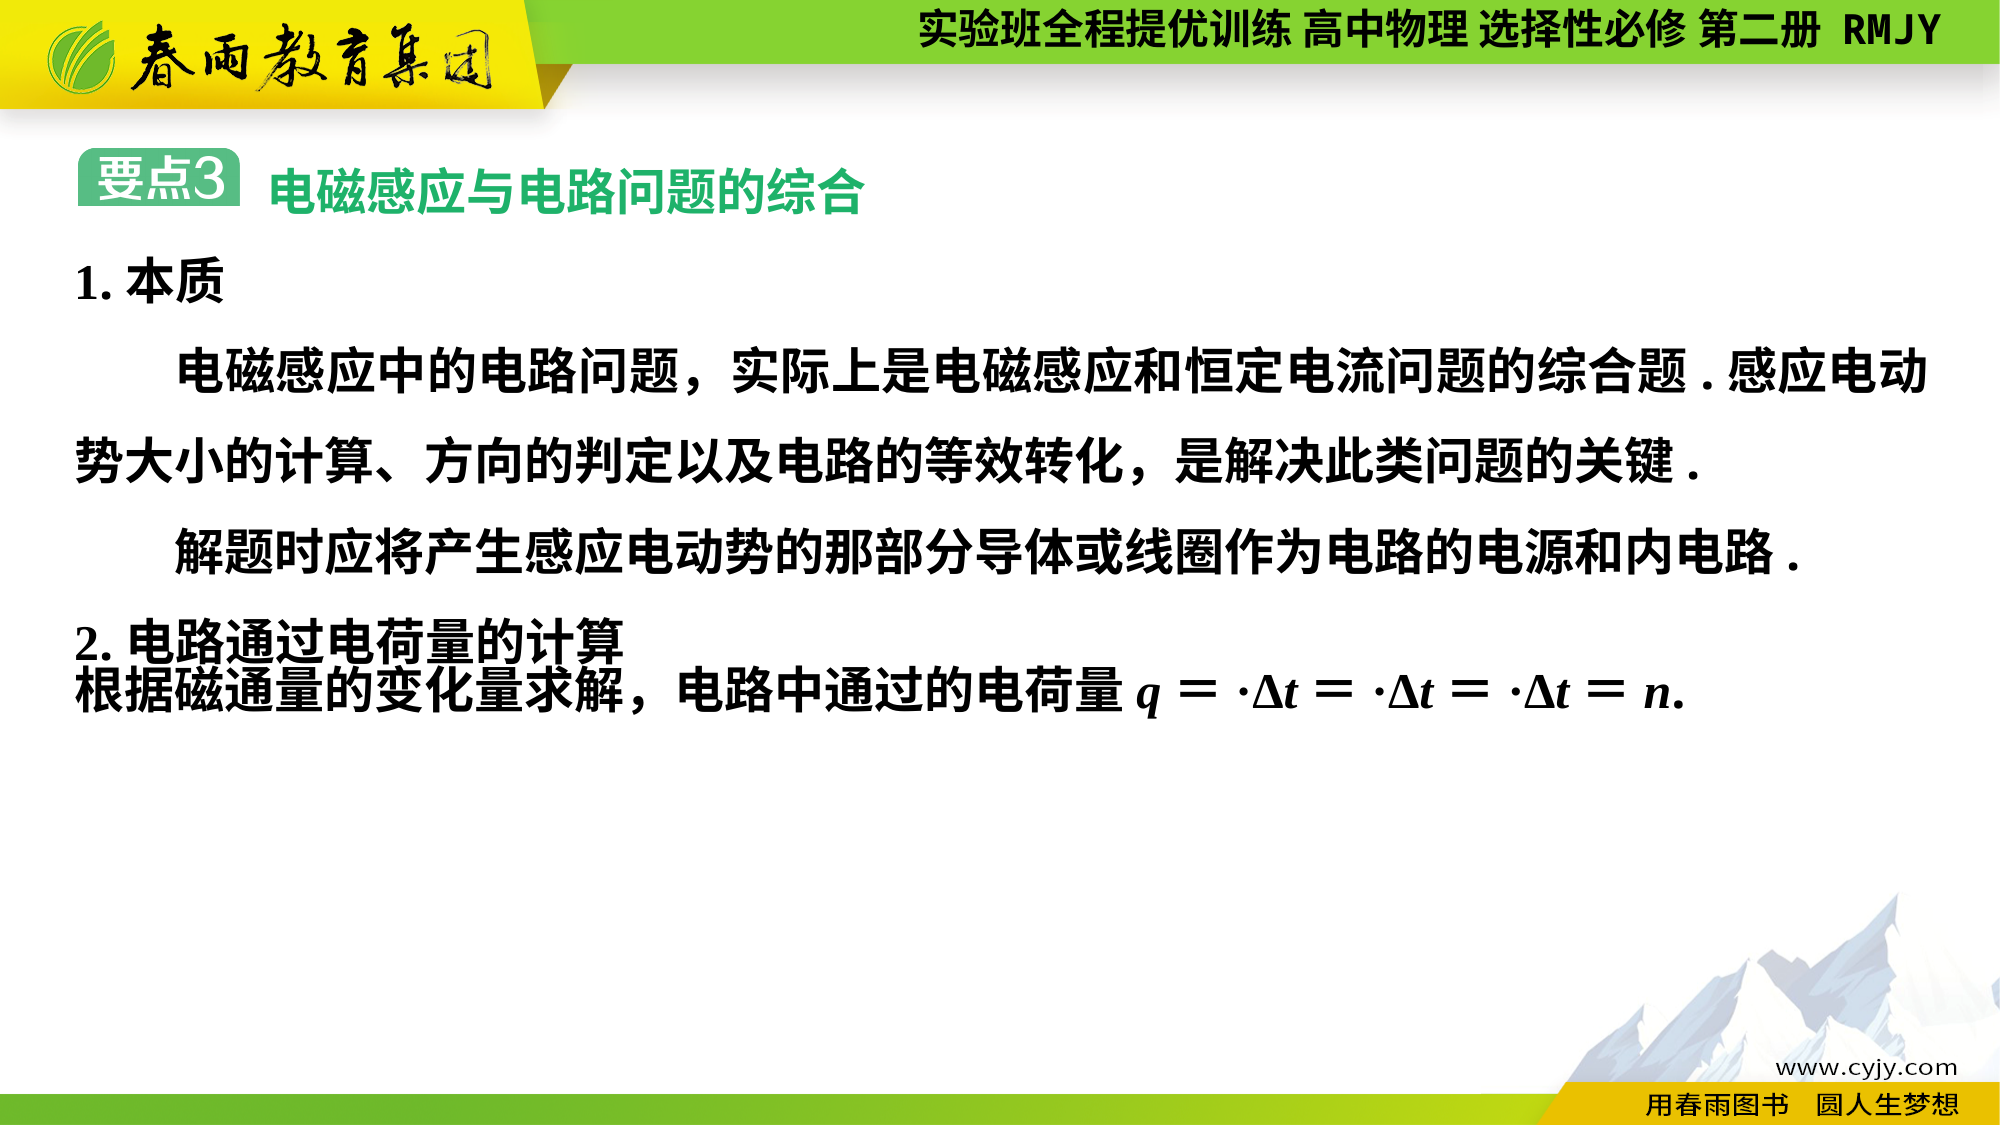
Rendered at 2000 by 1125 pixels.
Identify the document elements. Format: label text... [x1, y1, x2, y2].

list 电磁感应与电路问题的综合 1.本质 电磁感应中的电路问题，实际上是电磁感应和恒定电流问题的综合题.感应电动势大小的计算、方向的判定以及电路的等效转化，是解决此类问题的关键. 解题时应将产生感应电动势的那部分导体或线圈作为电路的电源和内电路. 2.电路通过电荷量的计算 [59, 122, 1944, 672]
picture [0, 0, 2000, 1125]
